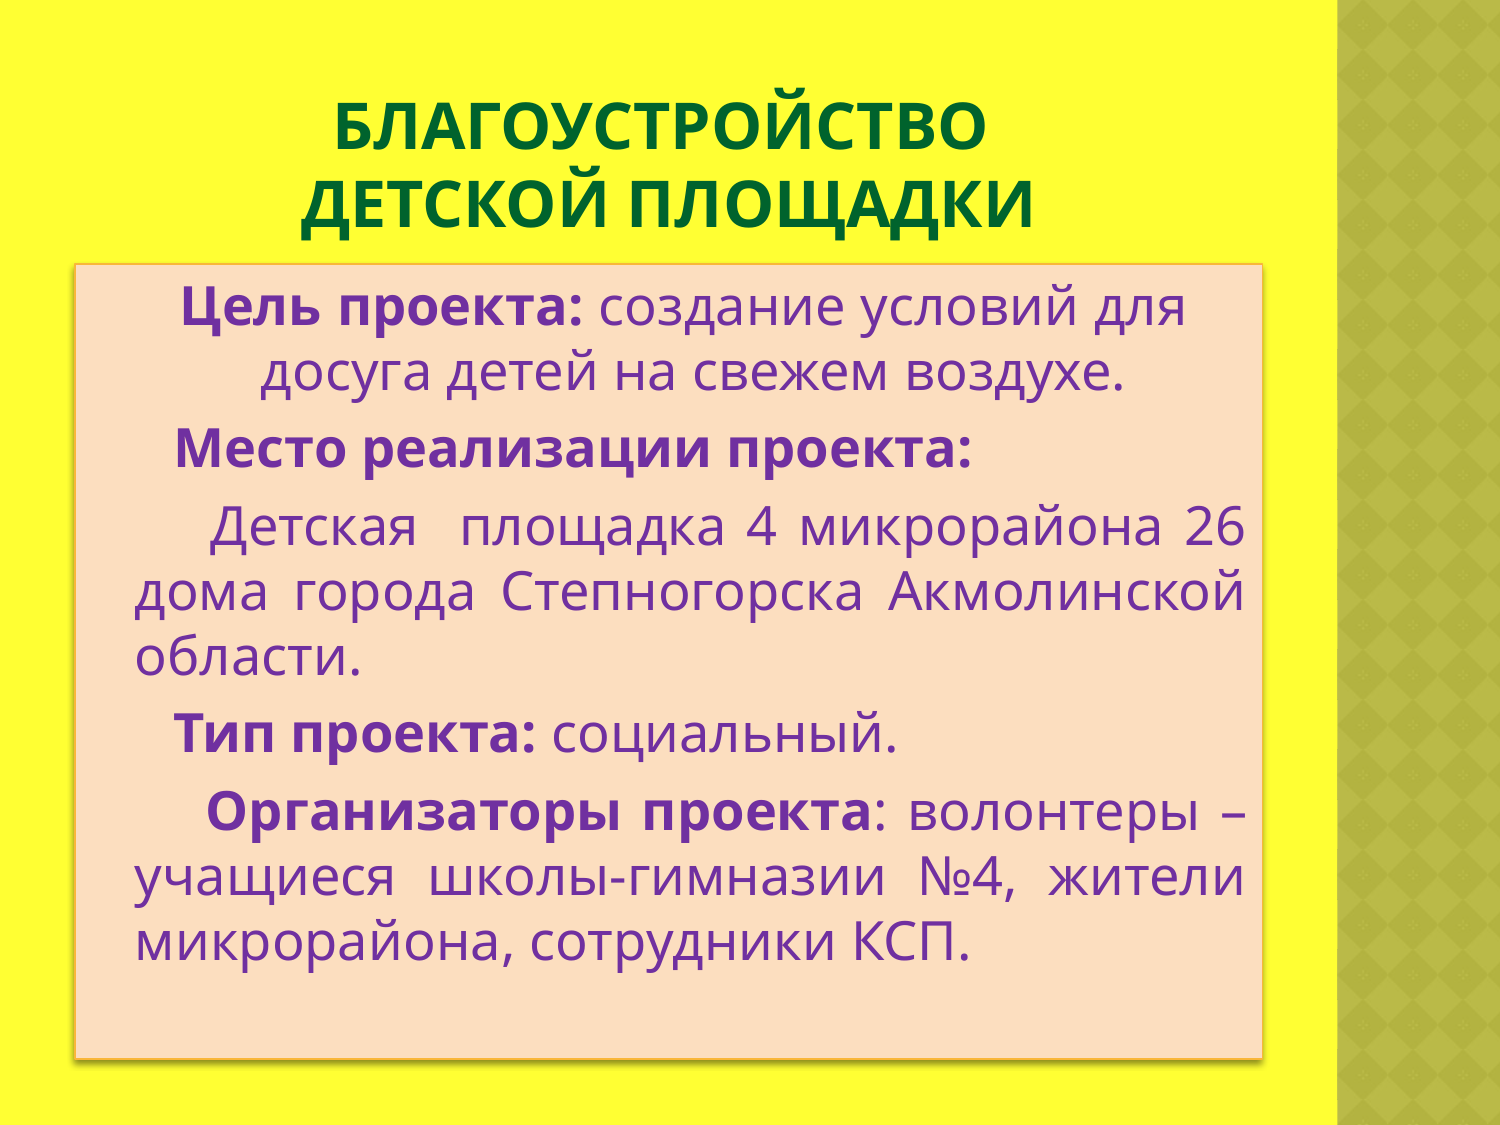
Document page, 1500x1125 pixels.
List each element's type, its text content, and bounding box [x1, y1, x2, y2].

title благоустройство детской площадки [75, 52, 1263, 240]
list Цель проекта: создание условий для досуга детей на свежем воздухе. Место реализации проекта: Детская площадка 4 микрорайона 26 дома города Степногорска Акмолинской области. Тип проекта: социальный. Организаторы проекта: волонтеры – учащиеся школы-гимназии №4, жители микрорайона, сотрудники КСП. [74, 263, 1263, 1060]
